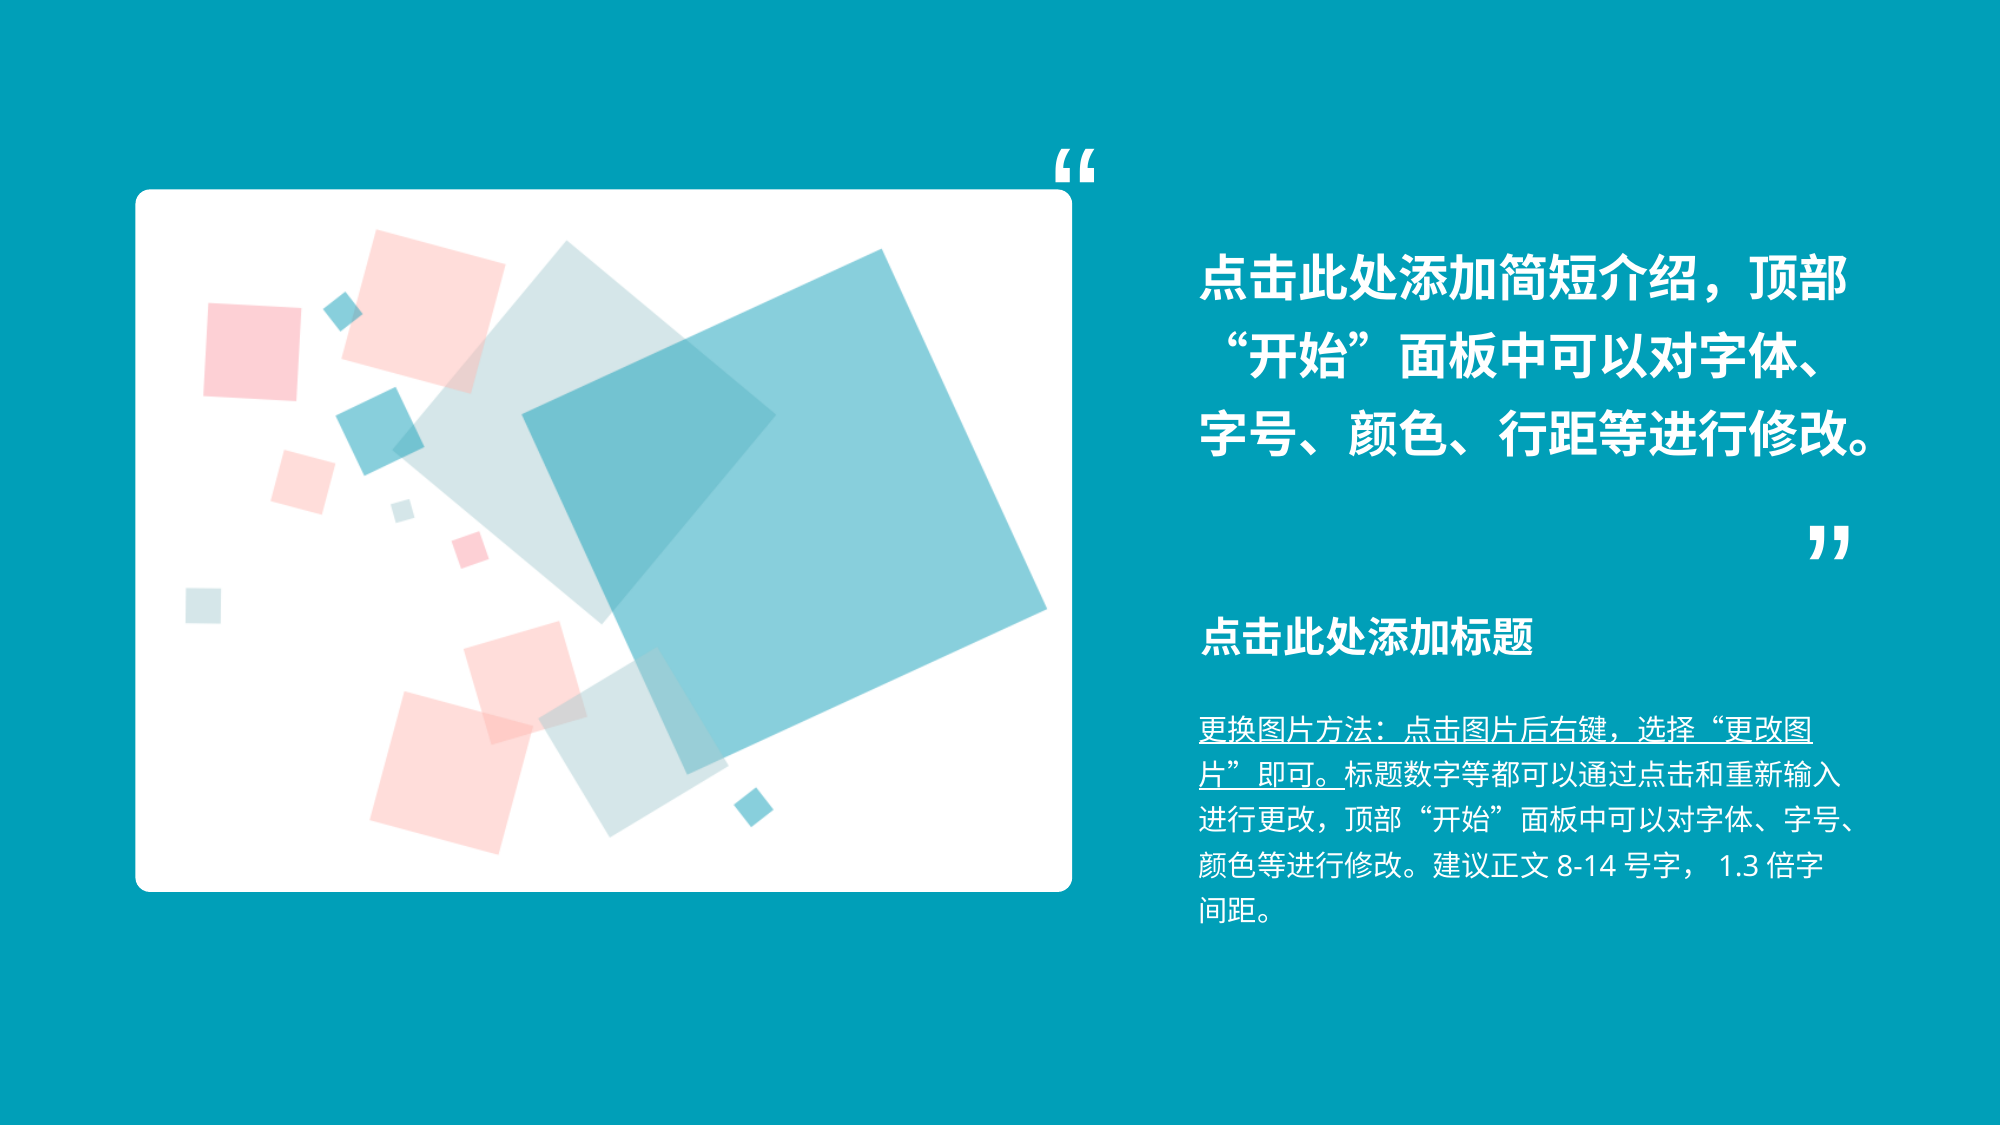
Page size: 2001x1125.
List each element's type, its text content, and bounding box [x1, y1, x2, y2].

picture [135, 189, 1073, 892]
text_box 更换图片方法：点击图片后右键，选择“更改图片”即可。标题数字等都可以通过点击和重新输入进行更改，顶部“开始”面板中可以对字体、字号、颜色等进行修改。建议正文8-14号字，1.3倍字间距。 [1183, 693, 1864, 935]
text_box ” [1789, 472, 1939, 668]
text_box 点击此处添加简短介绍，顶部“开始”面板中可以对字体、字号、颜色、行距等进行修改。 [1183, 220, 1864, 470]
text_box 点击此处添加标题 [1185, 588, 1550, 669]
text_box “ [1035, 95, 1184, 290]
